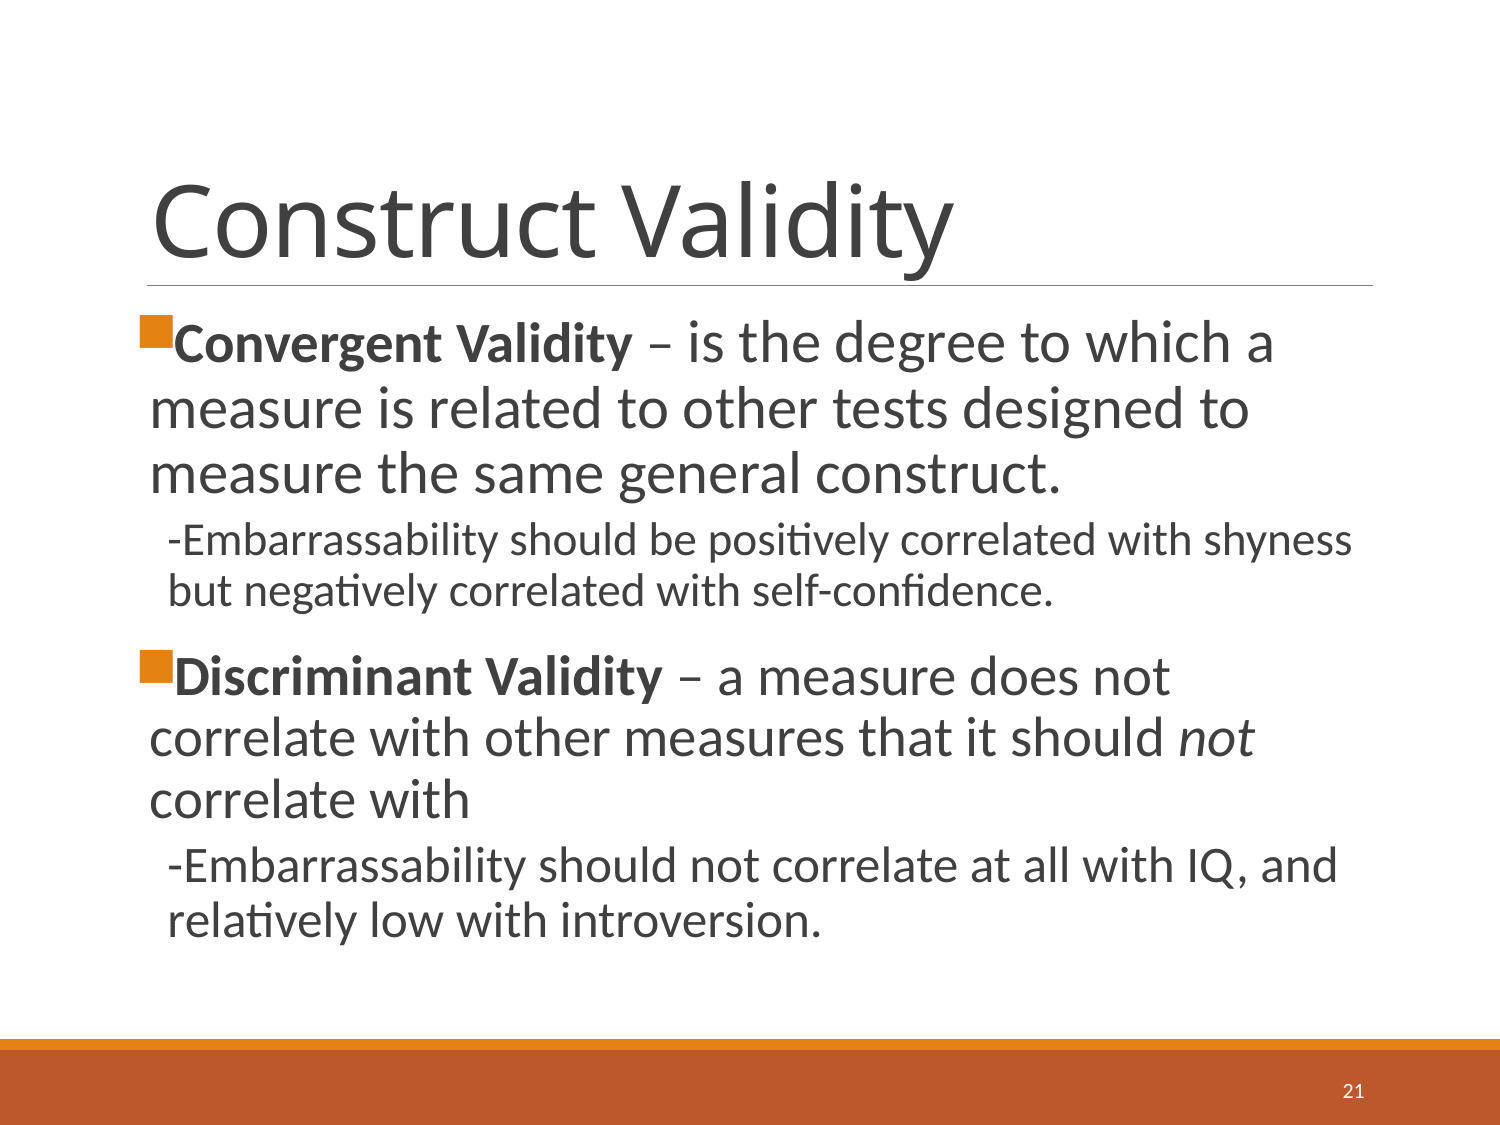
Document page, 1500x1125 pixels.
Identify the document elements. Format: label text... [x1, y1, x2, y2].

text_box [975, 1046, 1450, 1125]
list Convergent Validity – is the degree to which a measure is related to other tests designed to measure the same general construct. -Embarrassability should be positively correlated with shyness but negatively correlated with self-confidence. Discriminant Validity – a measure does not correlate with other measures that it should not correlate with -Embarrassability should not correlate at all with IQ, and relatively low with introversion. [135, 302, 1373, 963]
slide_number 21 [1218, 1059, 1380, 1120]
title Construct Validity [135, 47, 1373, 285]
